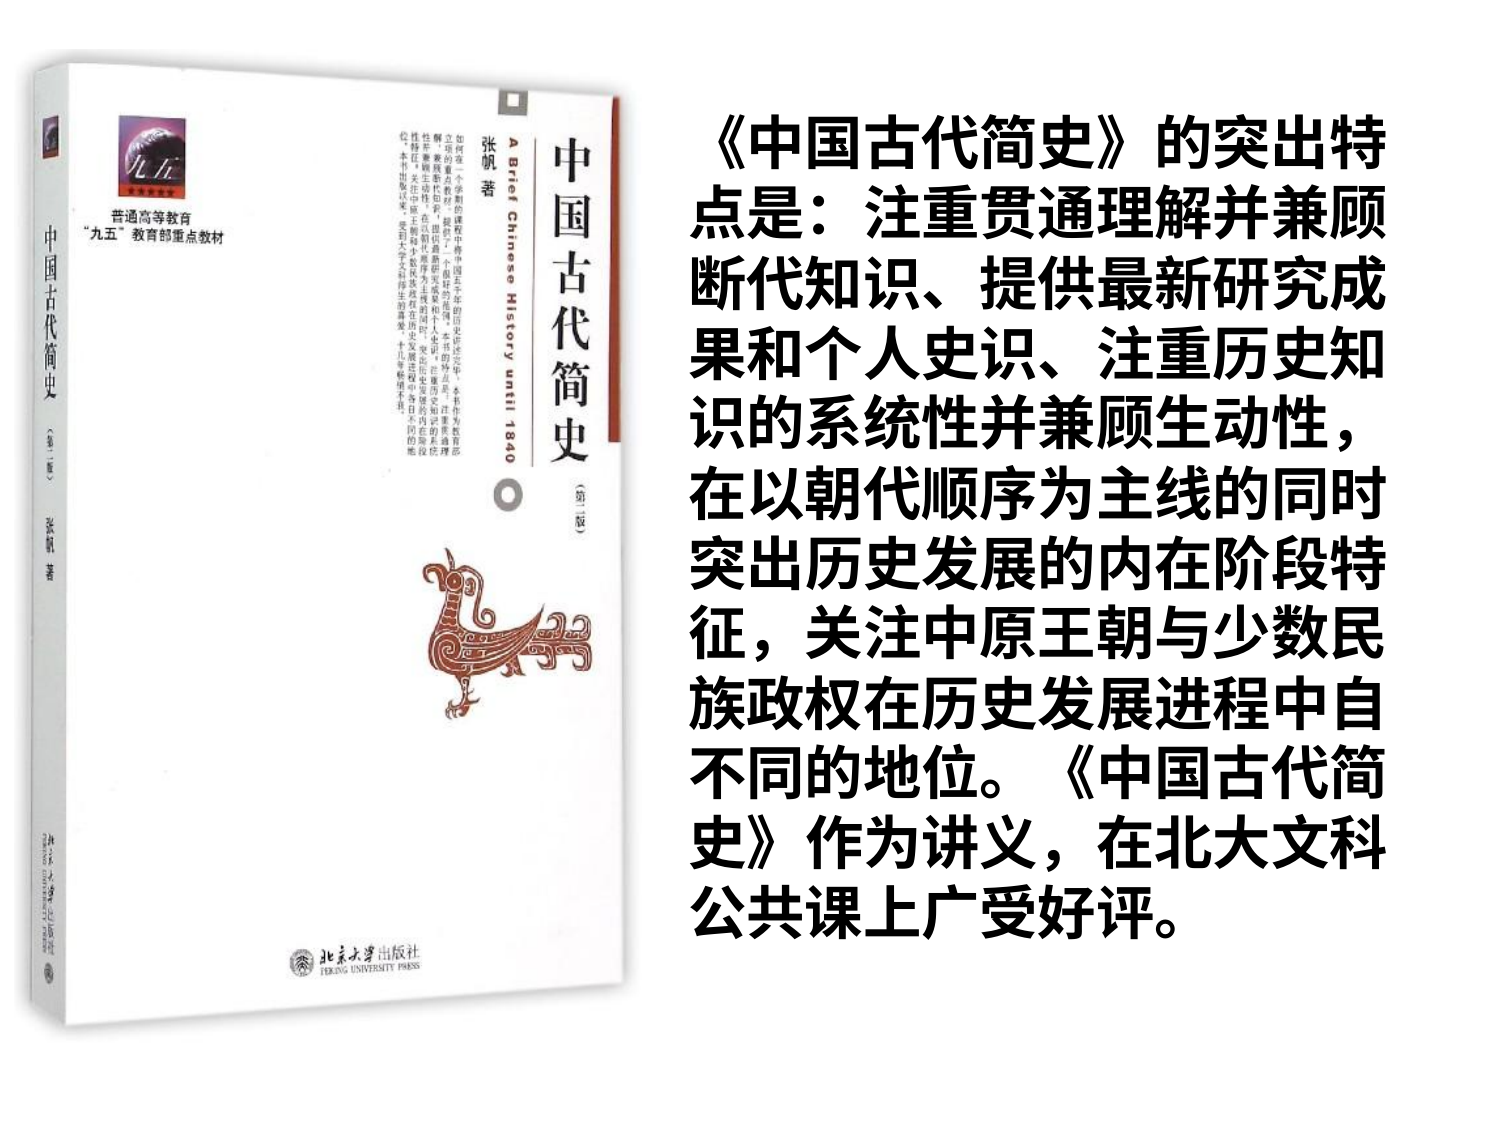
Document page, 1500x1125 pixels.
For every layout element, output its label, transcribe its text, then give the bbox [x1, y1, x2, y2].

picture [14, 49, 642, 1051]
text_box 《中国古代简史》的突出特点是：注重贯通理解并兼顾断代知识、提供最新研究成果和个人史识、注重历史知识的系统性并兼顾生动性，在以朝代顺序为主线的同时突出历史发展的内在阶段特征，关注中原王朝与少数民族政权在历史发展进程中自不同的地位。《中国古代简史》作为讲义，在北大文科公共课上广受好评。 [675, 99, 1459, 954]
